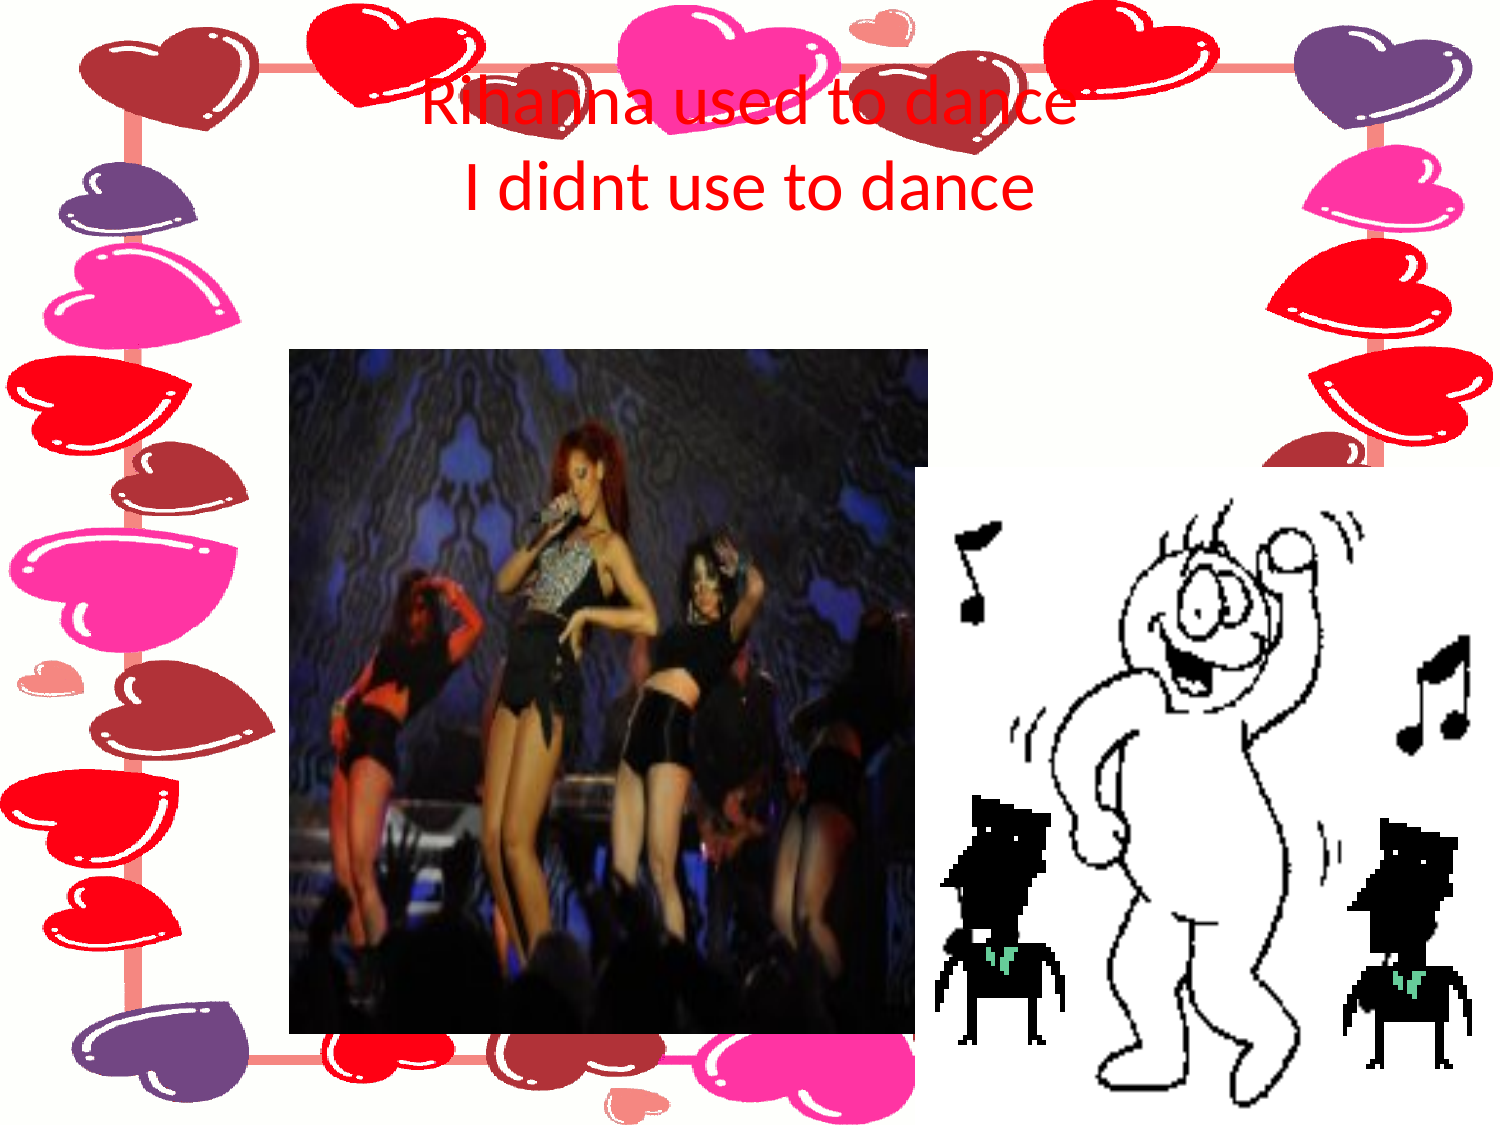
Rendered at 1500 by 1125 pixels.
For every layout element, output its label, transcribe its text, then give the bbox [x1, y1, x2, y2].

title Rihanna used to dance I didnt use to dance [75, 45, 1425, 233]
picture [0, 0, 1500, 1125]
